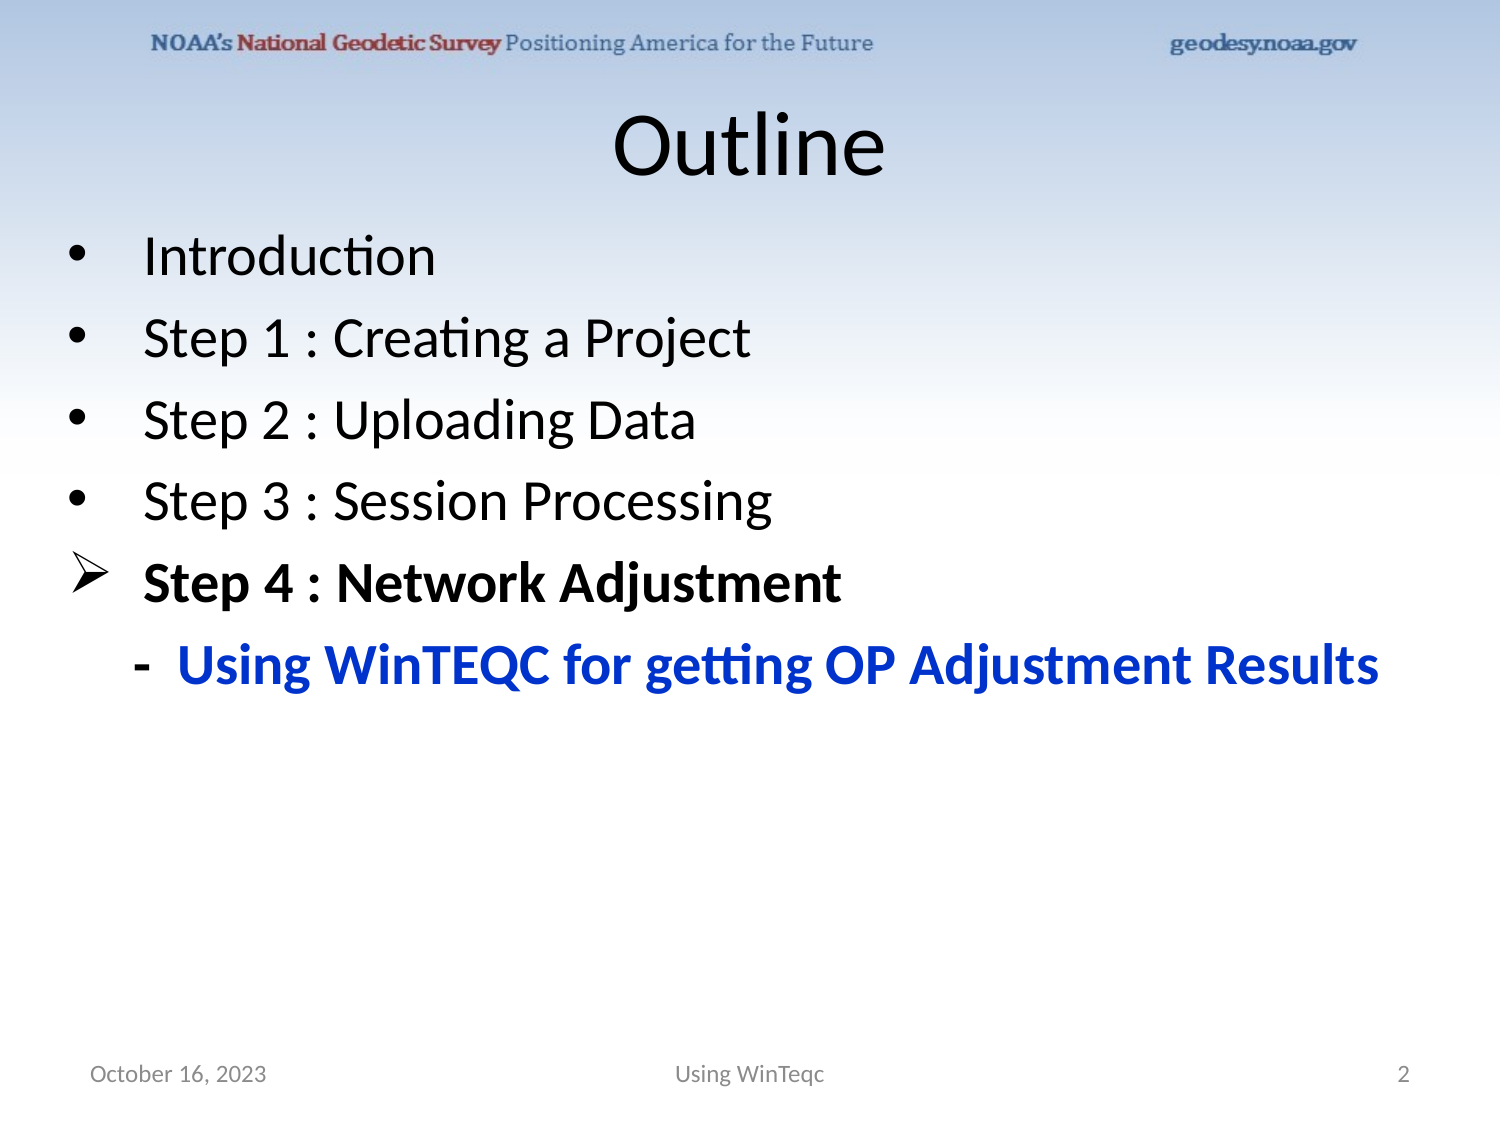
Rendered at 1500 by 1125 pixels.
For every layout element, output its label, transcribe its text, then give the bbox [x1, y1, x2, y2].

list Introduction Step 1 : Creating a Project Step 2 : Uploading Data Step 3 : Session Processing Step 4 : Network Adjustment - Using WinTEQC for getting OP Adjustment Results [52, 210, 1478, 1020]
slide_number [75, 1042, 425, 1103]
footer Using WinTeqc [512, 1042, 988, 1103]
picture [0, 0, 1500, 1125]
title Outline [75, 45, 1425, 210]
slide_number 2 [1074, 1042, 1425, 1103]
